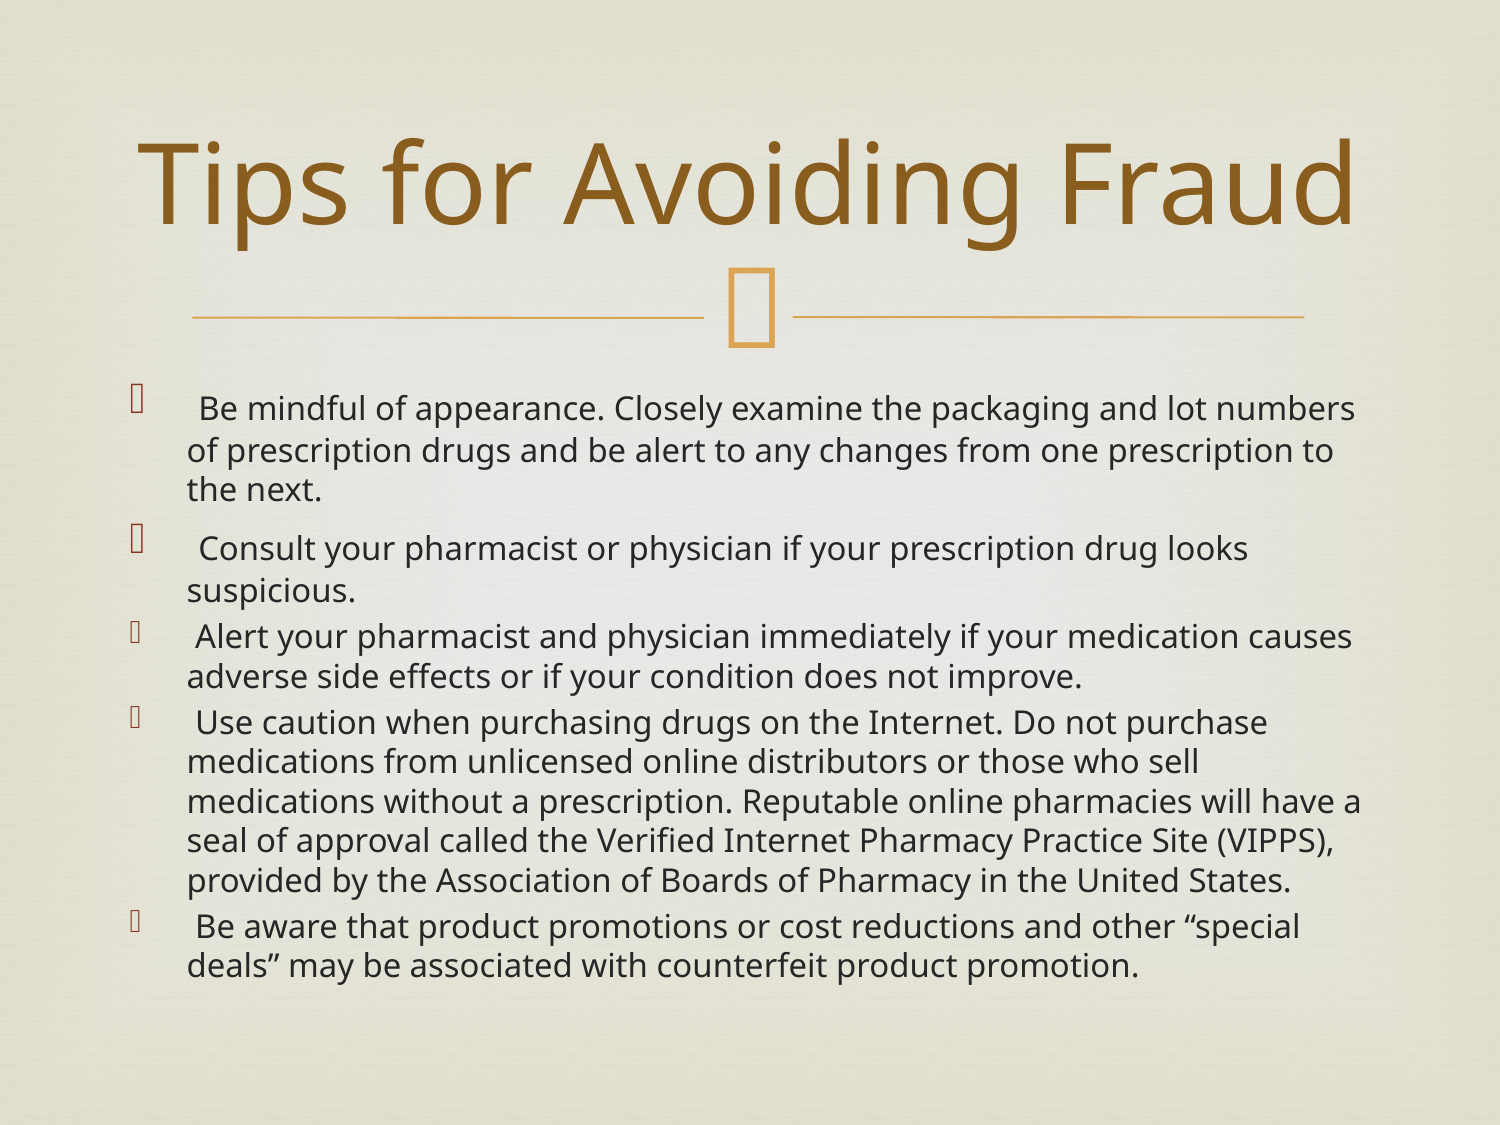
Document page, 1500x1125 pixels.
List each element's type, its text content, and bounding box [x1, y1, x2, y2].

list Be mindful of appearance. Closely examine the packaging and lot numbers of prescription drugs and be alert to any changes from one prescription to the next. Consult your pharmacist or physician if your prescription drug looks suspicious. Alert your pharmacist and physician immediately if your medication causes adverse side effects or if your condition does not improve. Use caution when purchasing drugs on the Internet. Do not purchase medications from unlicensed online distributors or those who sell medications without a prescription. Reputable online pharmacies will have a seal of approval called the Verified Internet Pharmacy Practice Site (VIPPS), provided by the Association of Boards of Pharmacy in the United States. Be aware that product promotions or cost reductions and other “special deals” may be associated with counterfeit product promotion. [114, 368, 1386, 1005]
title Tips for Avoiding Fraud [112, 93, 1386, 267]
